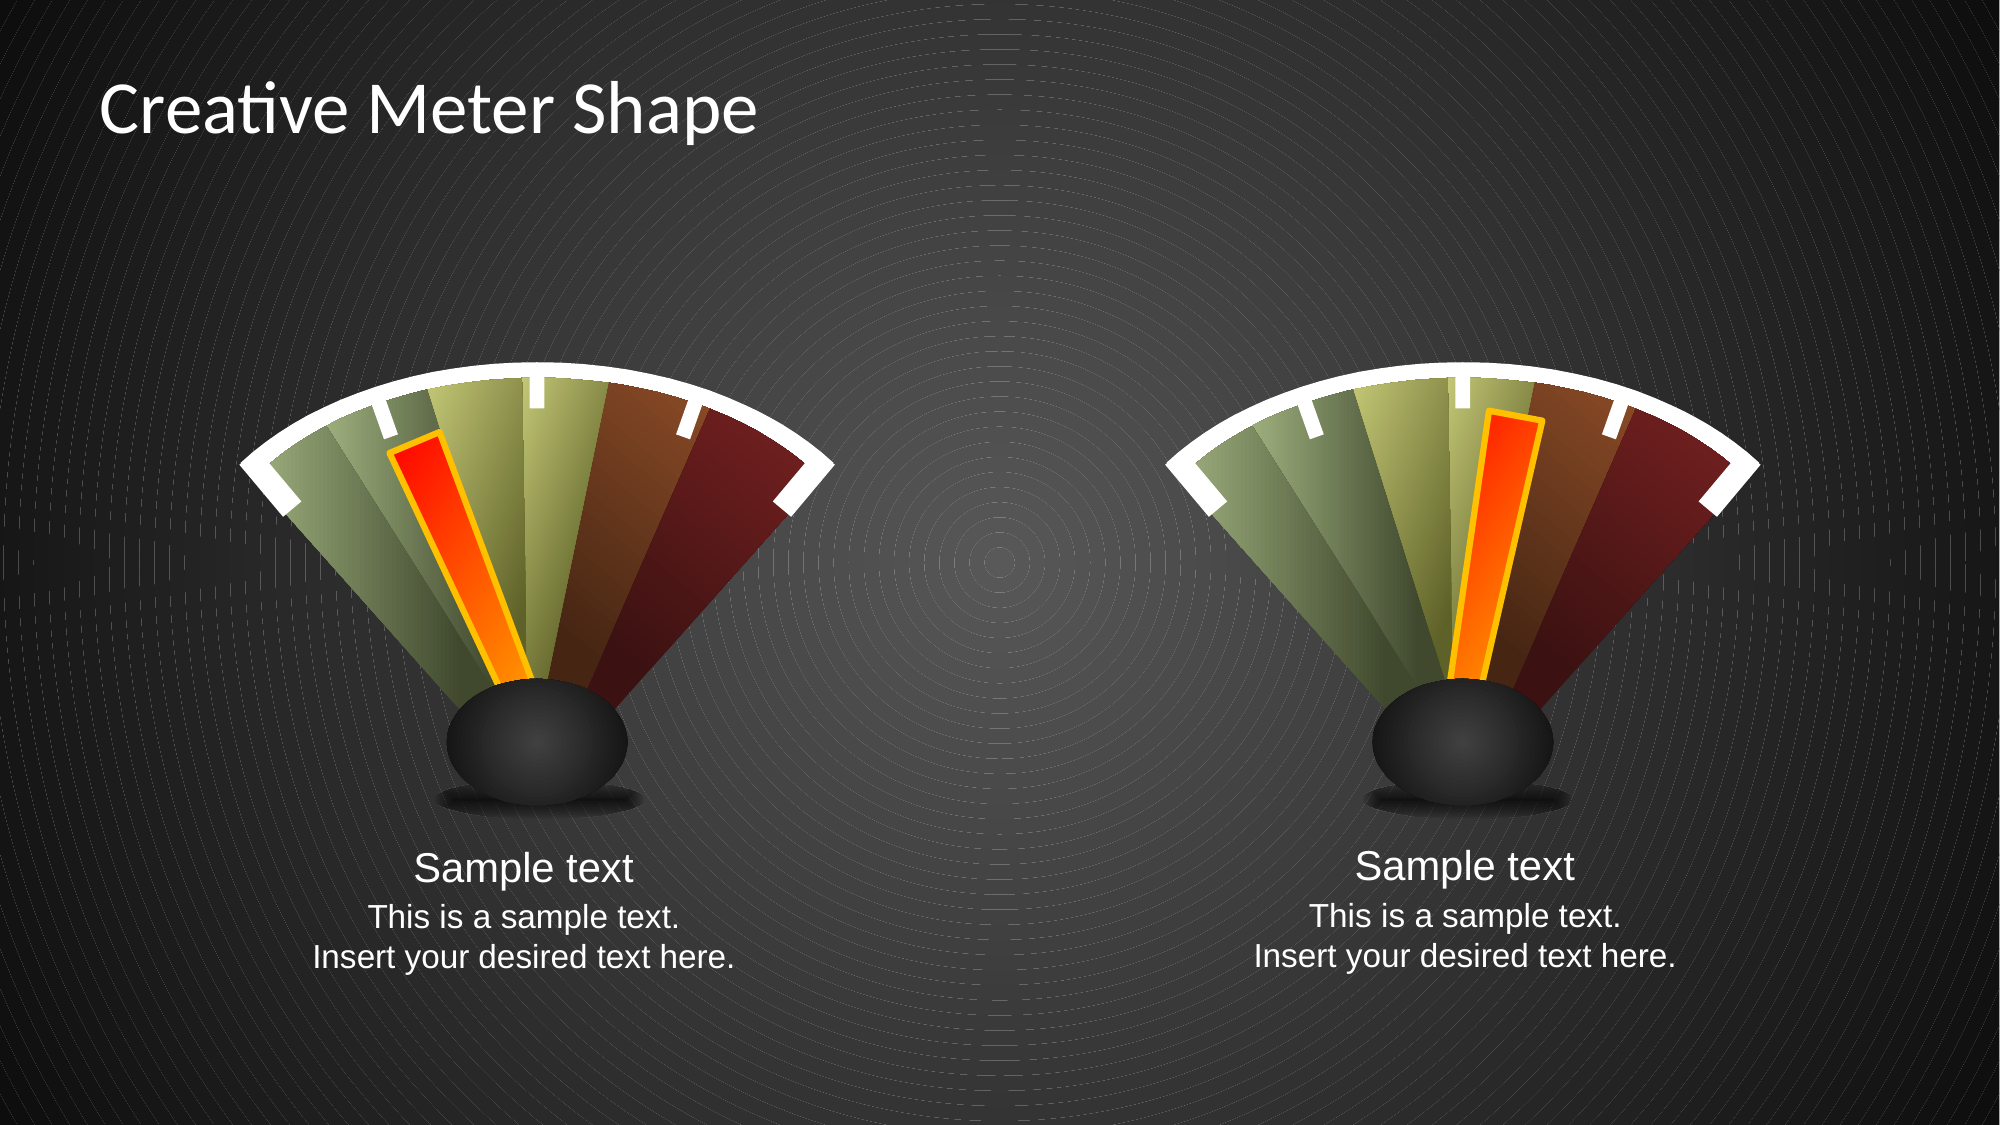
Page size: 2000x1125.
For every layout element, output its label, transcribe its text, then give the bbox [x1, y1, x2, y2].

title Creative Meter Shape [99, 45, 1900, 162]
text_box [174, 349, 920, 1095]
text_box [1100, 349, 1846, 1095]
